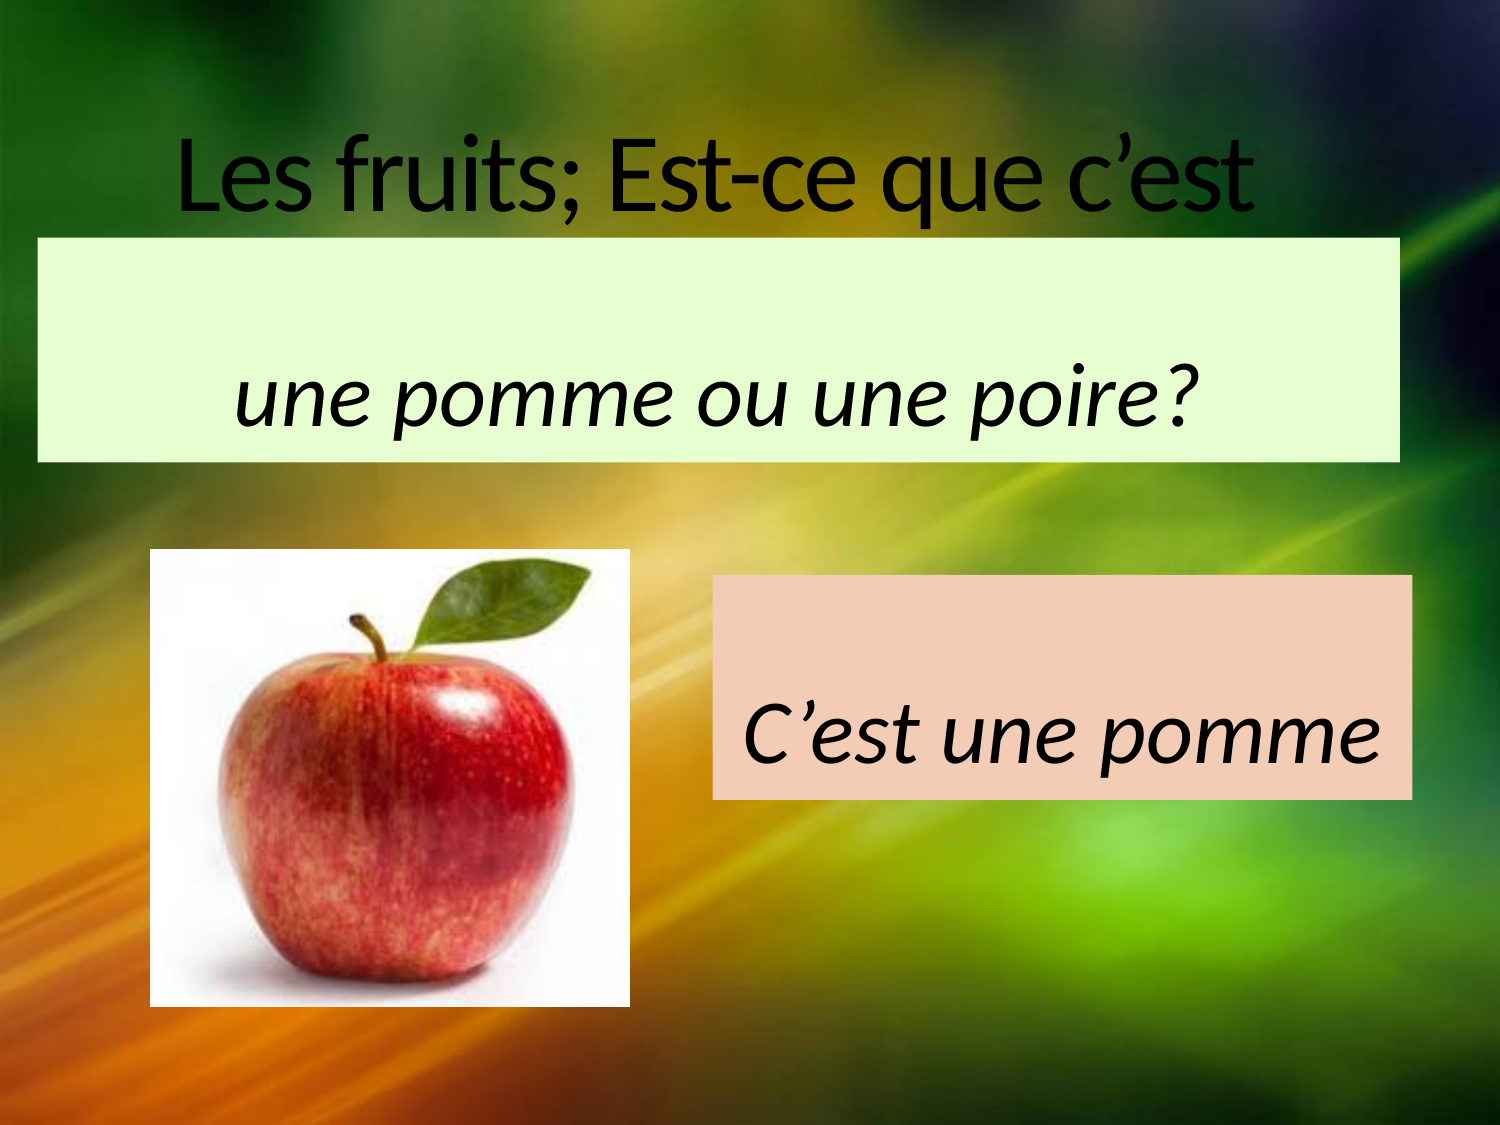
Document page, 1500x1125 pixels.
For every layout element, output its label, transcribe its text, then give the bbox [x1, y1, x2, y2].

picture [0, 0, 1500, 1125]
text_box C’est une pomme [712, 574, 1413, 800]
title Les fruits; Est-ce que c’est [174, 50, 1331, 237]
subtitle une pomme ou une poire? [37, 237, 1400, 463]
